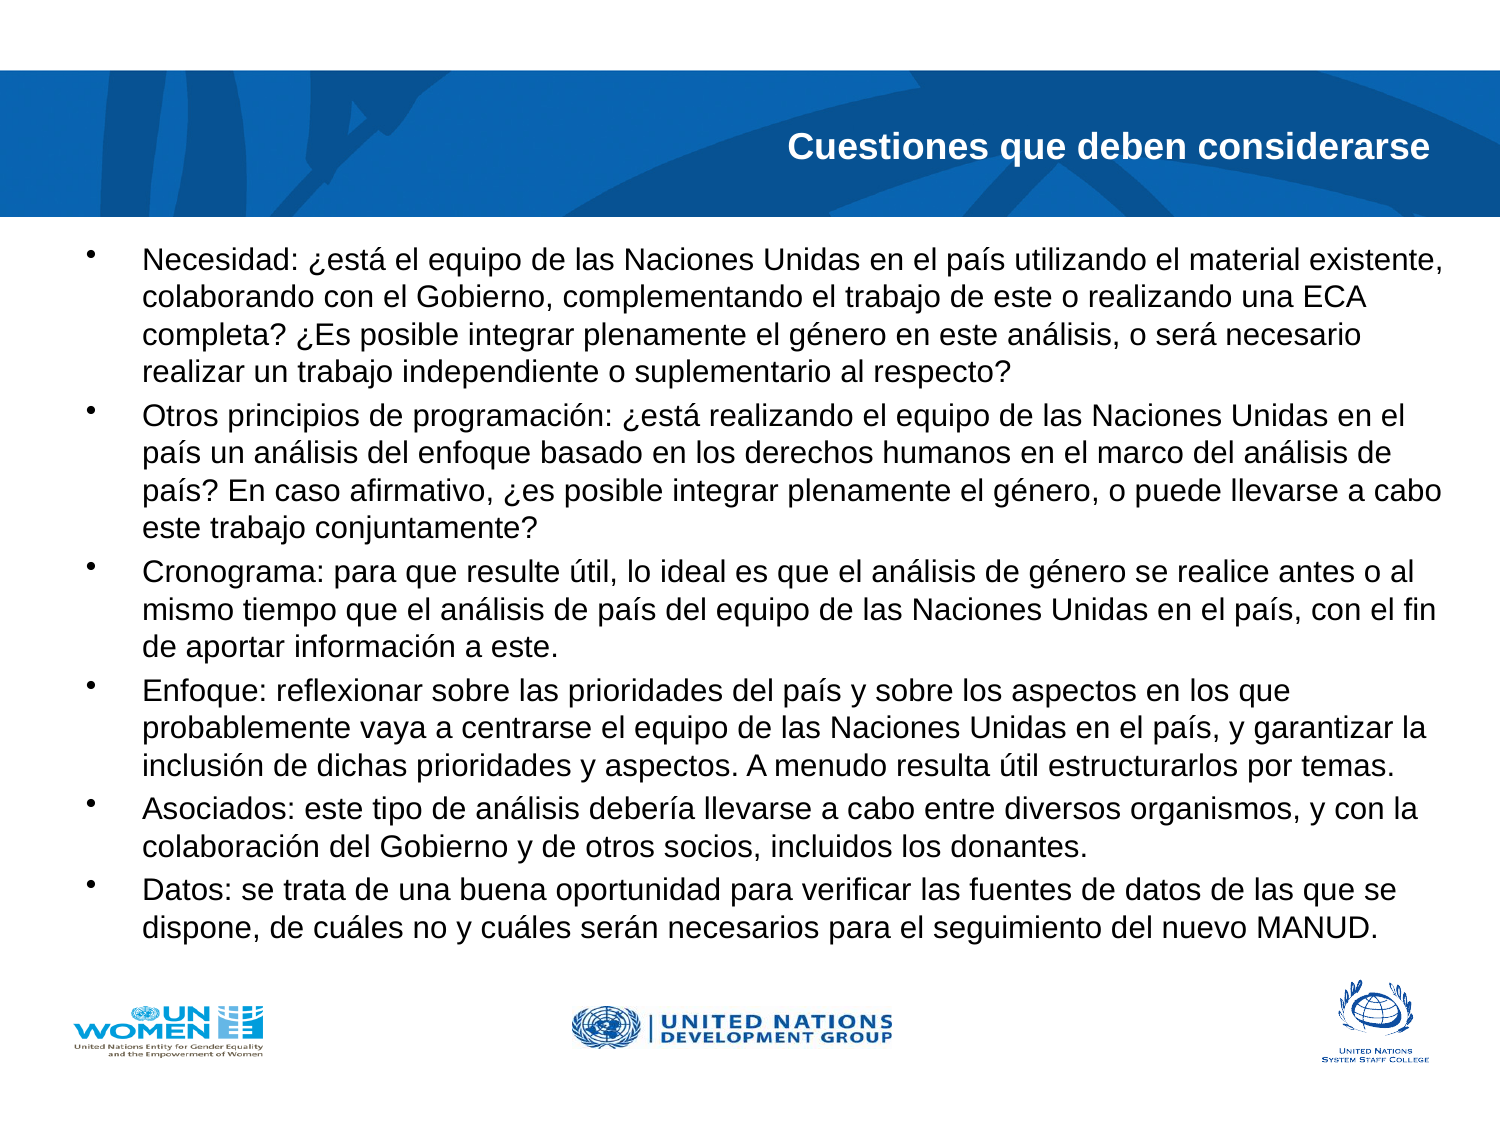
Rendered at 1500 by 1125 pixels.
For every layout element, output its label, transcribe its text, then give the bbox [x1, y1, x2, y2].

picture [73, 1006, 263, 1058]
list Necesidad: ¿está el equipo de las Naciones Unidas en el país utilizando el material existente, colaborando con el Gobierno, complementando el trabajo de este o realizando una ECA completa? ¿Es posible integrar plenamente el género en este análisis, o será necesario realizar un trabajo independiente o suplementario al respecto? Otros principios de programación: ¿está realizando el equipo de las Naciones Unidas en el país un análisis del enfoque basado en los derechos humanos en el marco del análisis de país? En caso afirmativo, ¿es posible integrar plenamente el género, o puede llevarse a cabo este trabajo conjuntamente? Cronograma: para que resulte útil, lo ideal es que el análisis de género se realice antes o al mismo tiempo que el análisis de país del equipo de las Naciones Unidas en el país, con el fin de aportar información a este. Enfoque: reflexionar sobre las prioridades del país y sobre los aspectos en los que probablemente vaya a centrarse el equipo de las Naciones Unidas en el país, y garantizar la inclusión de dichas prioridades y aspectos. A menudo resulta útil estructurarlos por temas. Asociados: este tipo de análisis debería llevarse a cabo entre diversos organismos, y con la colaboración del Gobierno y de otros socios, incluidos los donantes. Datos: se trata de una buena oportunidad para verificar las fuentes de datos de las que se dispone, de cuáles no y cuáles serán necesarios para el seguimiento del nuevo MANUD. [70, 231, 1471, 907]
picture [1322, 979, 1429, 1063]
picture [194, 1006, 204, 1013]
title Cuestiones que deben considerarse [170, 94, 1447, 195]
picture [572, 1006, 892, 1049]
picture [170, 1006, 179, 1018]
picture [0, 70, 1500, 217]
